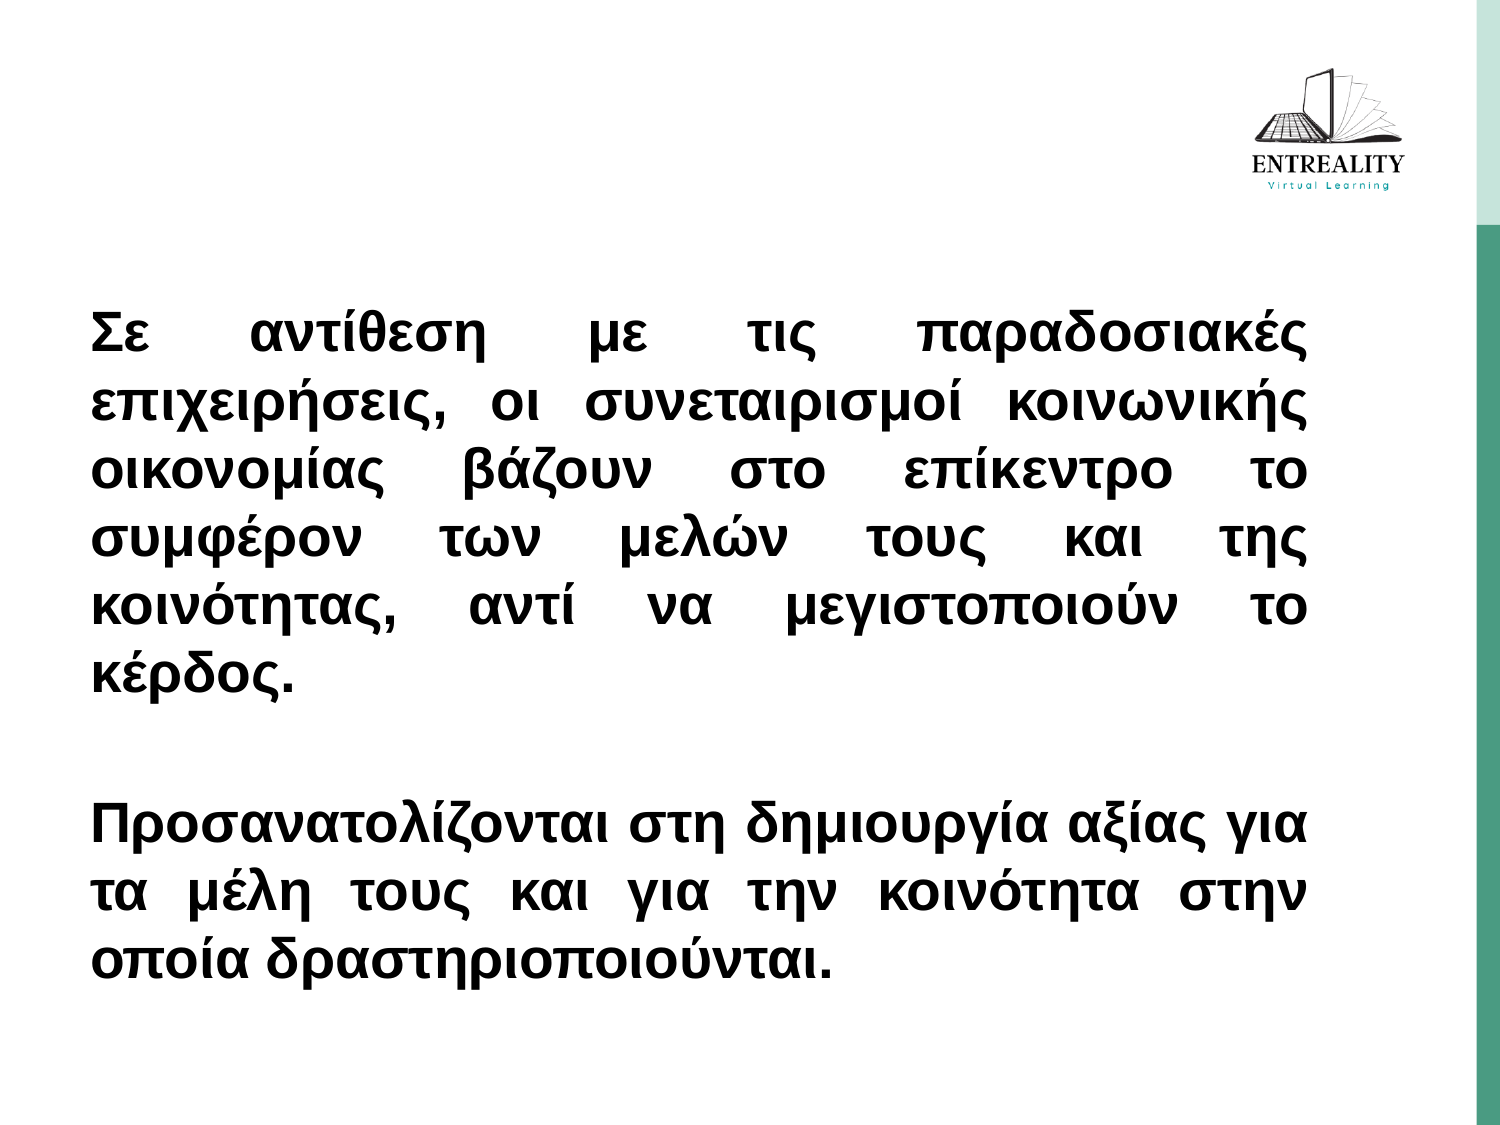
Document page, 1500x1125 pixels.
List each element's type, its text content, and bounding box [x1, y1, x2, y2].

picture [1198, 0, 1458, 259]
list Σε αντίθεση με τις παραδοσιακές επιχειρήσεις, οι συνεταιρισμοί κοινωνικής οικονομίας βάζουν στο επίκεντρο το συμφέρον των μελών τους και της κοινότητας, αντί να μεγιστοποιούν το κέρδος. Προσανατολίζονται στη δημιουργία αξίας για τα μέλη τους και για την κοινότητα στην οποία δραστηριοποιούνται. [75, 287, 1325, 1005]
